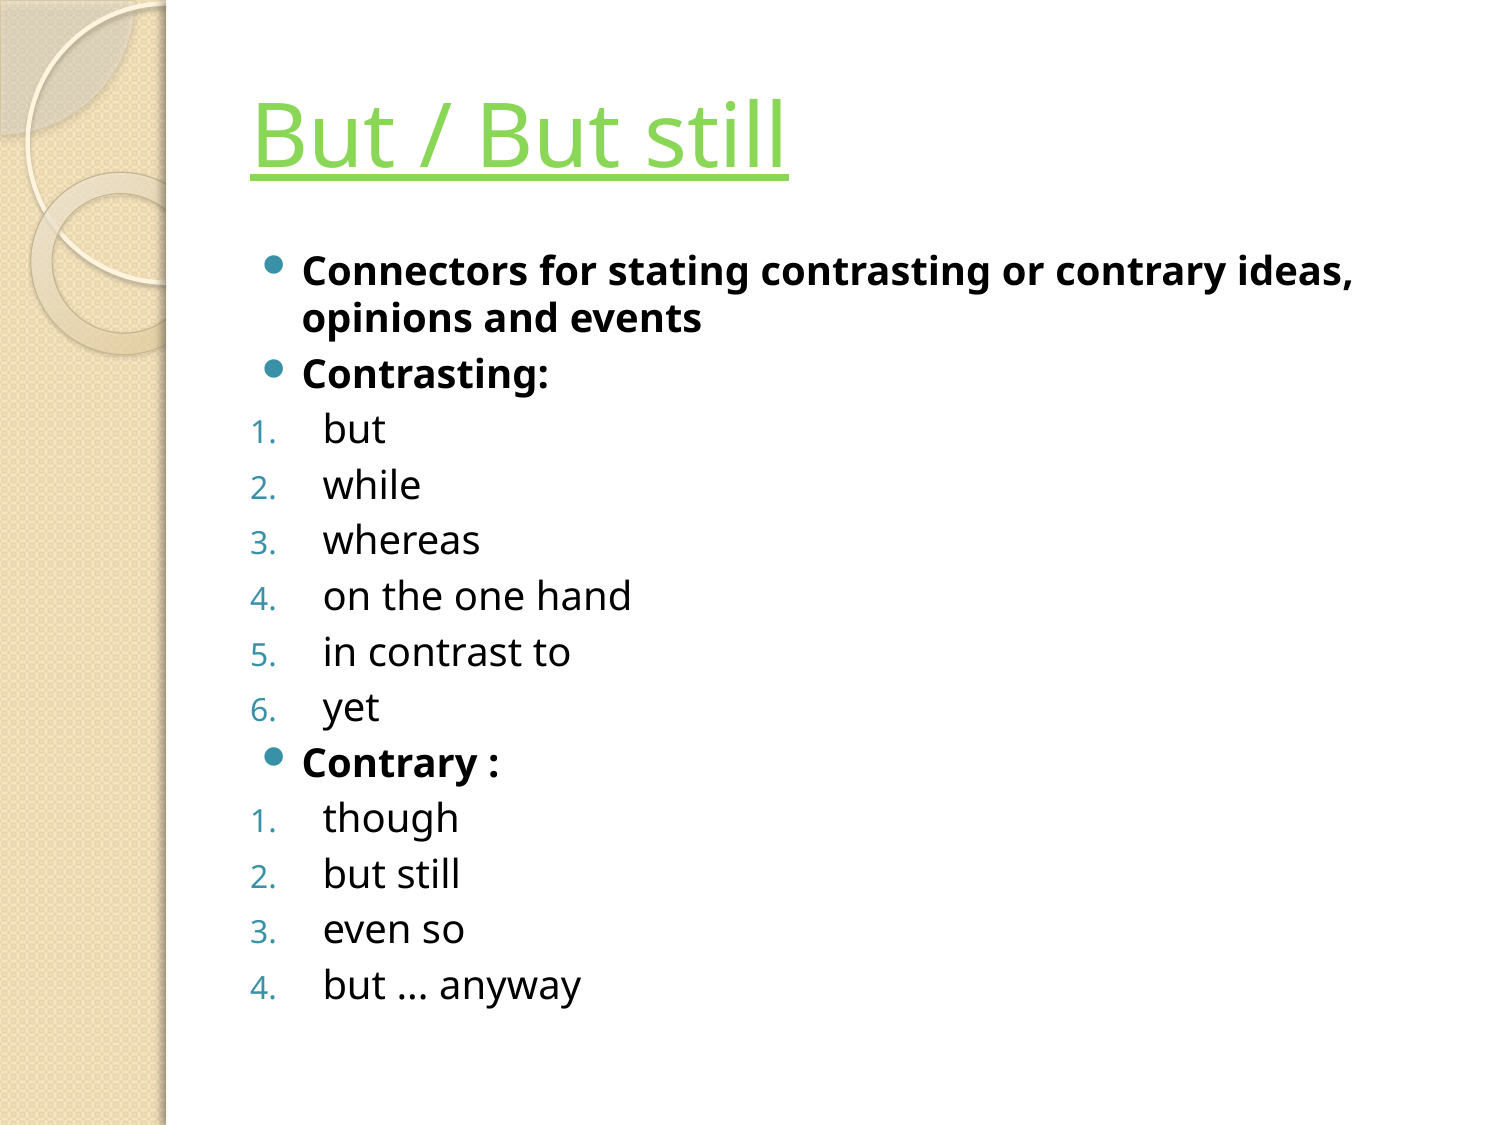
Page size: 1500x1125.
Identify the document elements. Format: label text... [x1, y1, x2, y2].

list Connectors for stating contrasting or contrary ideas, opinions and events Contrasting: but while whereas on the one hand in contrast to yet Contrary : though but still even so but ... anyway [235, 237, 1466, 1025]
title But / But still [235, 45, 1466, 233]
